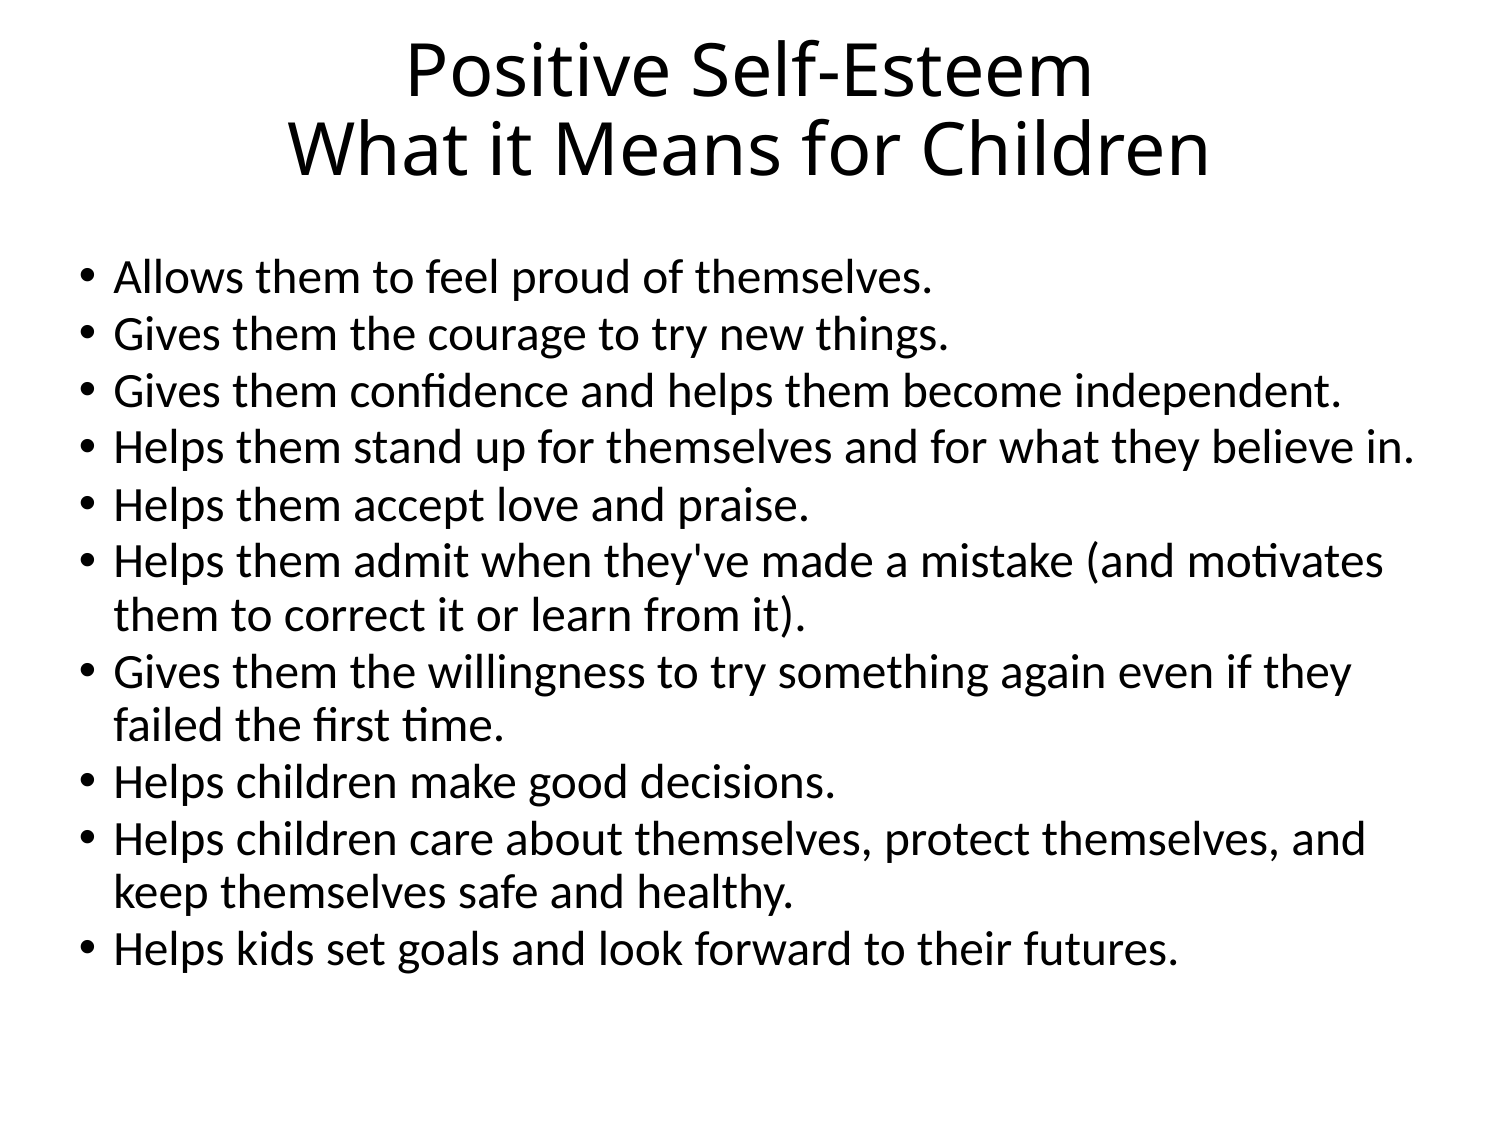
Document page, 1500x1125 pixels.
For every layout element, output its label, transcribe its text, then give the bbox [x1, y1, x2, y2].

list Allows them to feel proud of themselves. Gives them the courage to try new things. Gives them confidence and helps them become independent. Helps them stand up for themselves and for what they believe in. Helps them accept love and praise. Helps them admit when they've made a mistake (and motivates them to correct it or learn from it). Gives them the willingness to try something again even if they failed the first time. Helps children make good decisions. Helps children care about themselves, protect themselves, and keep themselves safe and healthy. Helps kids set goals and look forward to their futures. [0, 243, 1450, 1050]
title Positive Self-Esteem What it Means for Children [75, 24, 1425, 200]
